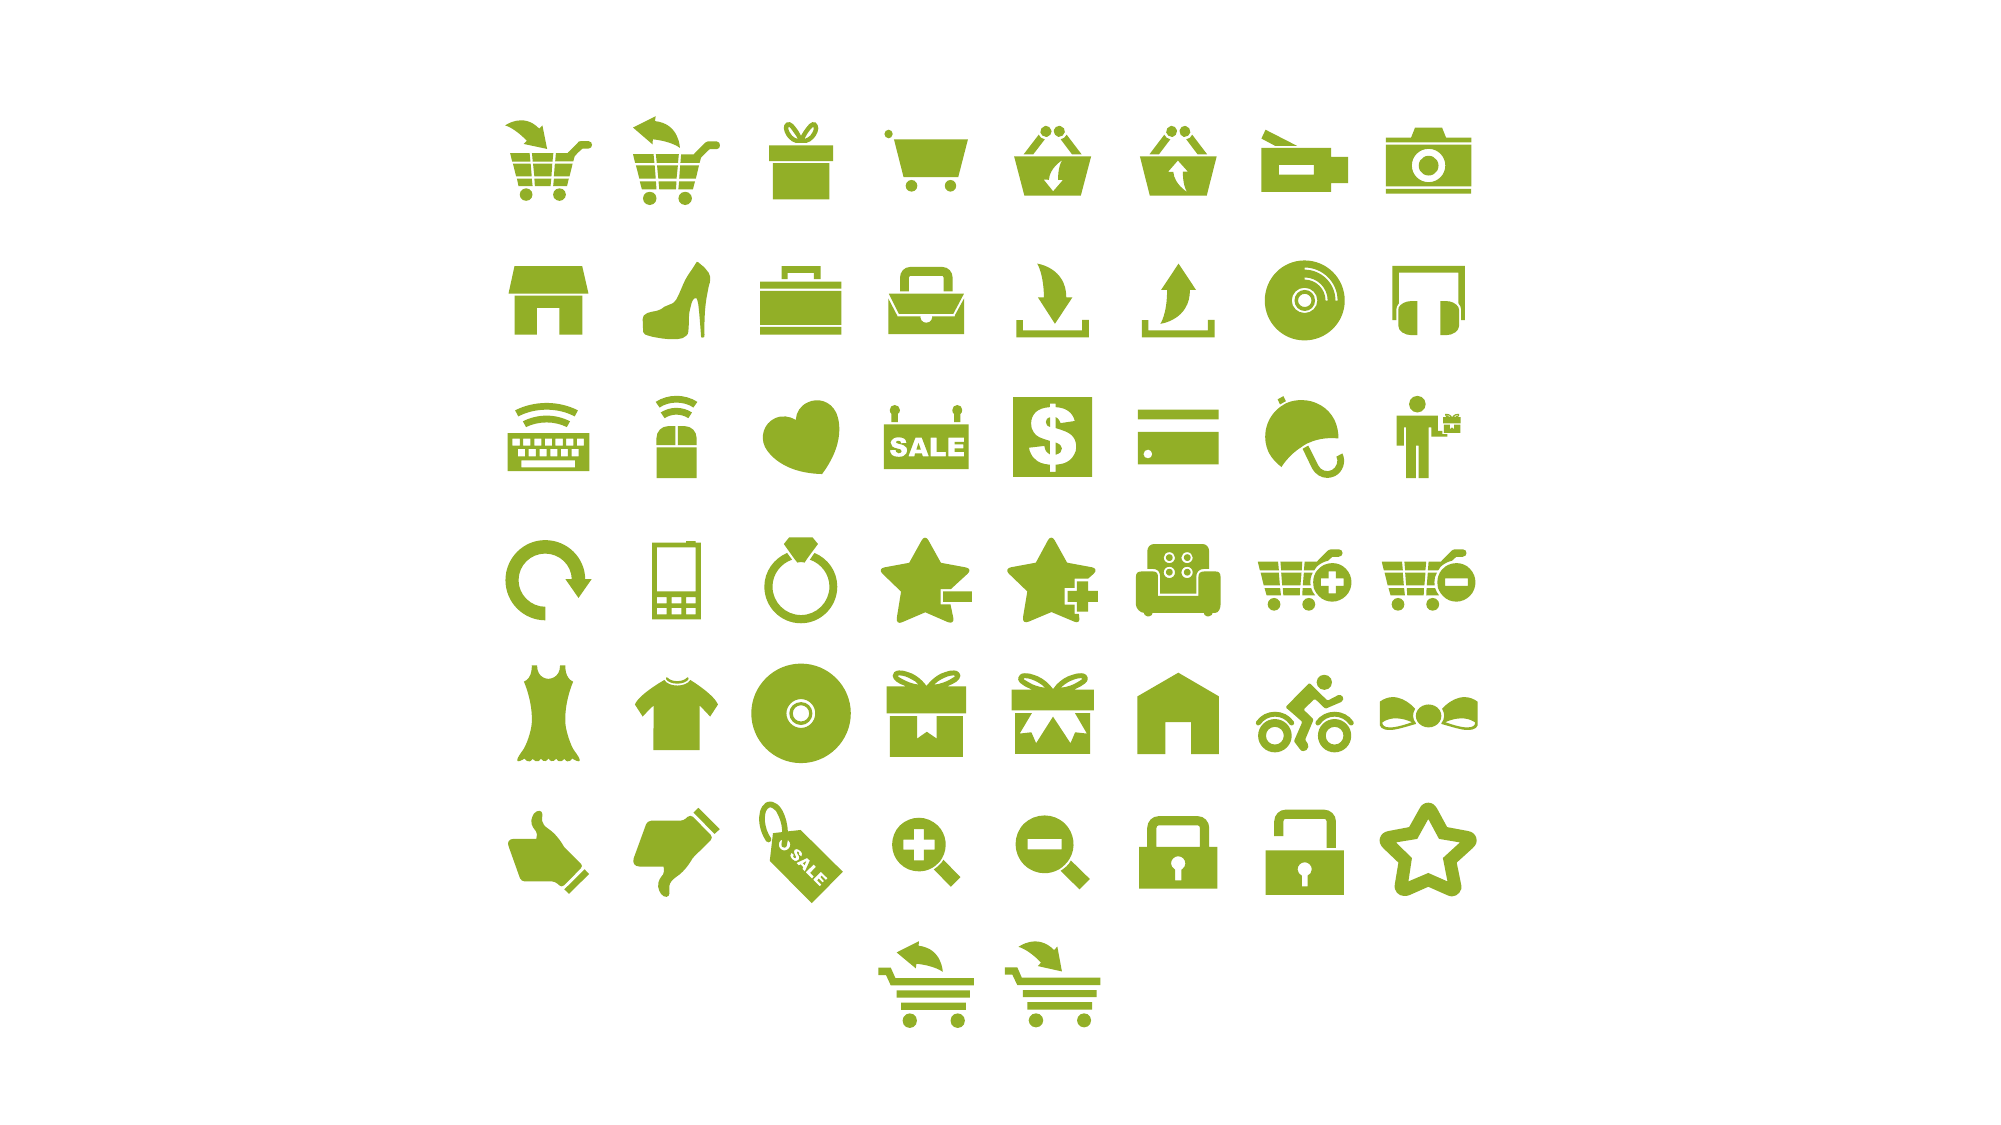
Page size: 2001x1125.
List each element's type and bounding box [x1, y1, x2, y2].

text_box [504, 111, 1479, 1029]
